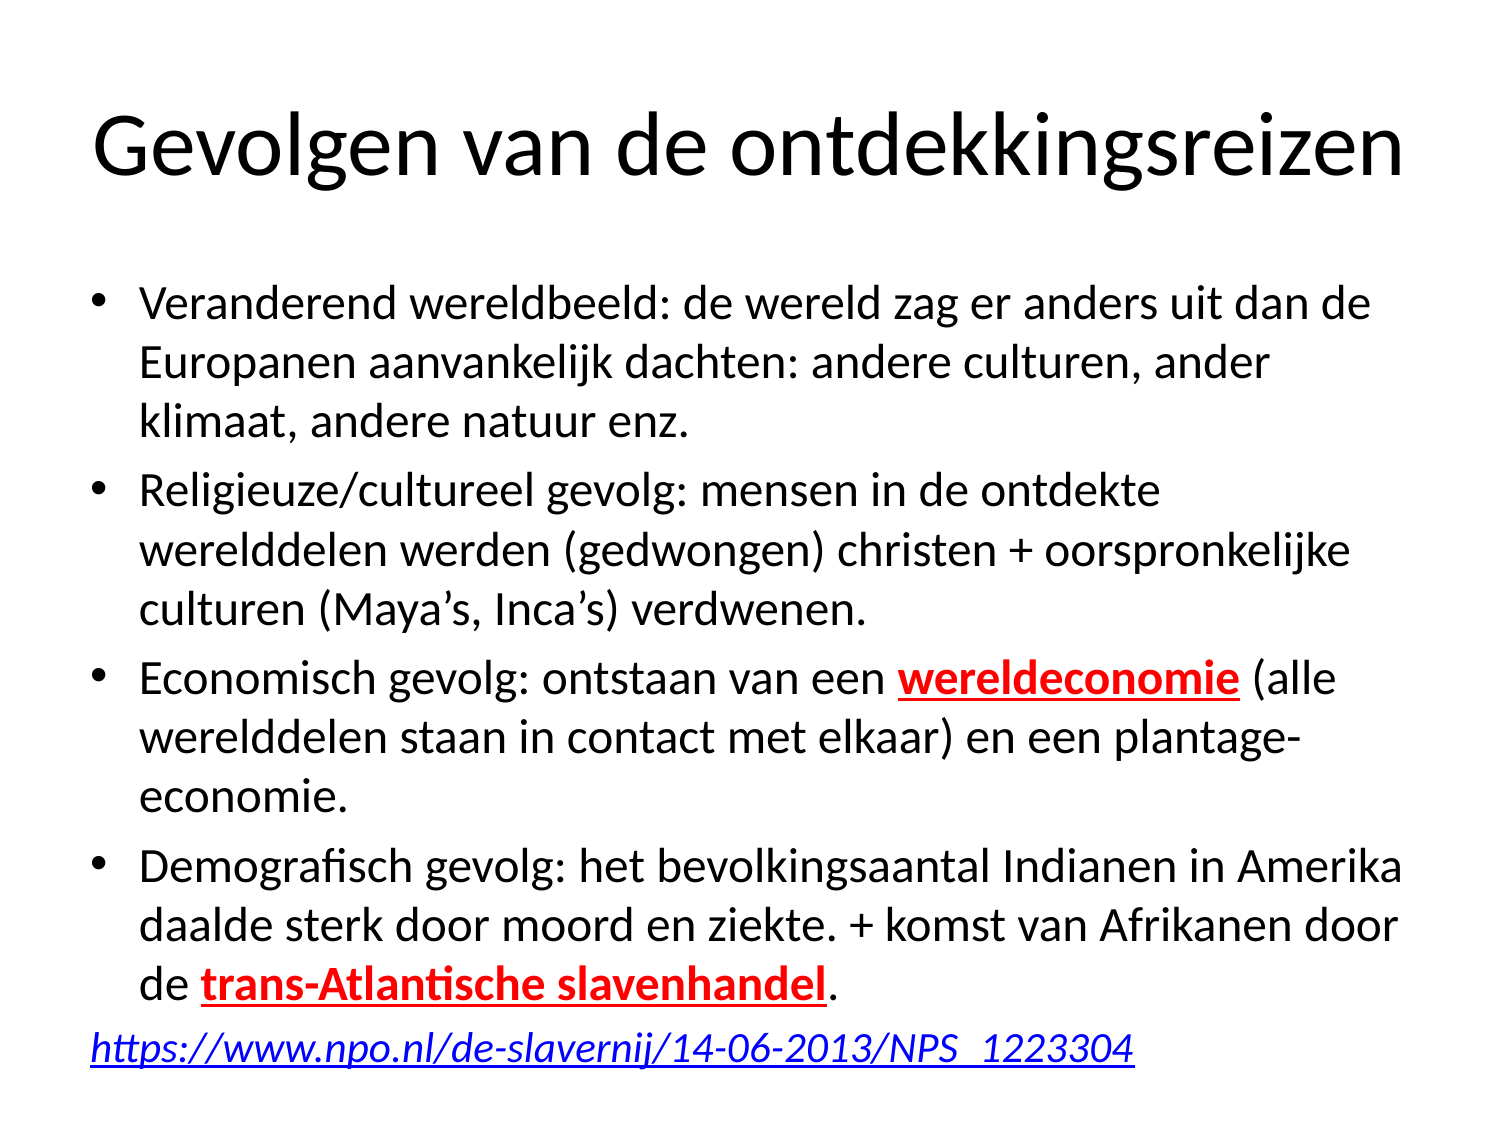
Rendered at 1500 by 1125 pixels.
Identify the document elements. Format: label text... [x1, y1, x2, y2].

list Veranderend wereldbeeld: de wereld zag er anders uit dan de Europanen aanvankelijk dachten: andere culturen, ander klimaat, andere natuur enz. Religieuze/cultureel gevolg: mensen in de ontdekte werelddelen werden (gedwongen) christen + oorspronkelijke culturen (Maya’s, Inca’s) verdwenen. Economisch gevolg: ontstaan van een wereldeconomie (alle werelddelen staan in contact met elkaar) en een plantage-economie. Demografisch gevolg: het bevolkingsaantal Indianen in Amerika daalde sterk door moord en ziekte. + komst van Afrikanen door de trans-Atlantische slavenhandel. https://www.npo.nl/de-slavernij/14-06-2013/NPS_1223304 [75, 262, 1425, 1083]
title Gevolgen van de ontdekkingsreizen [75, 45, 1425, 233]
